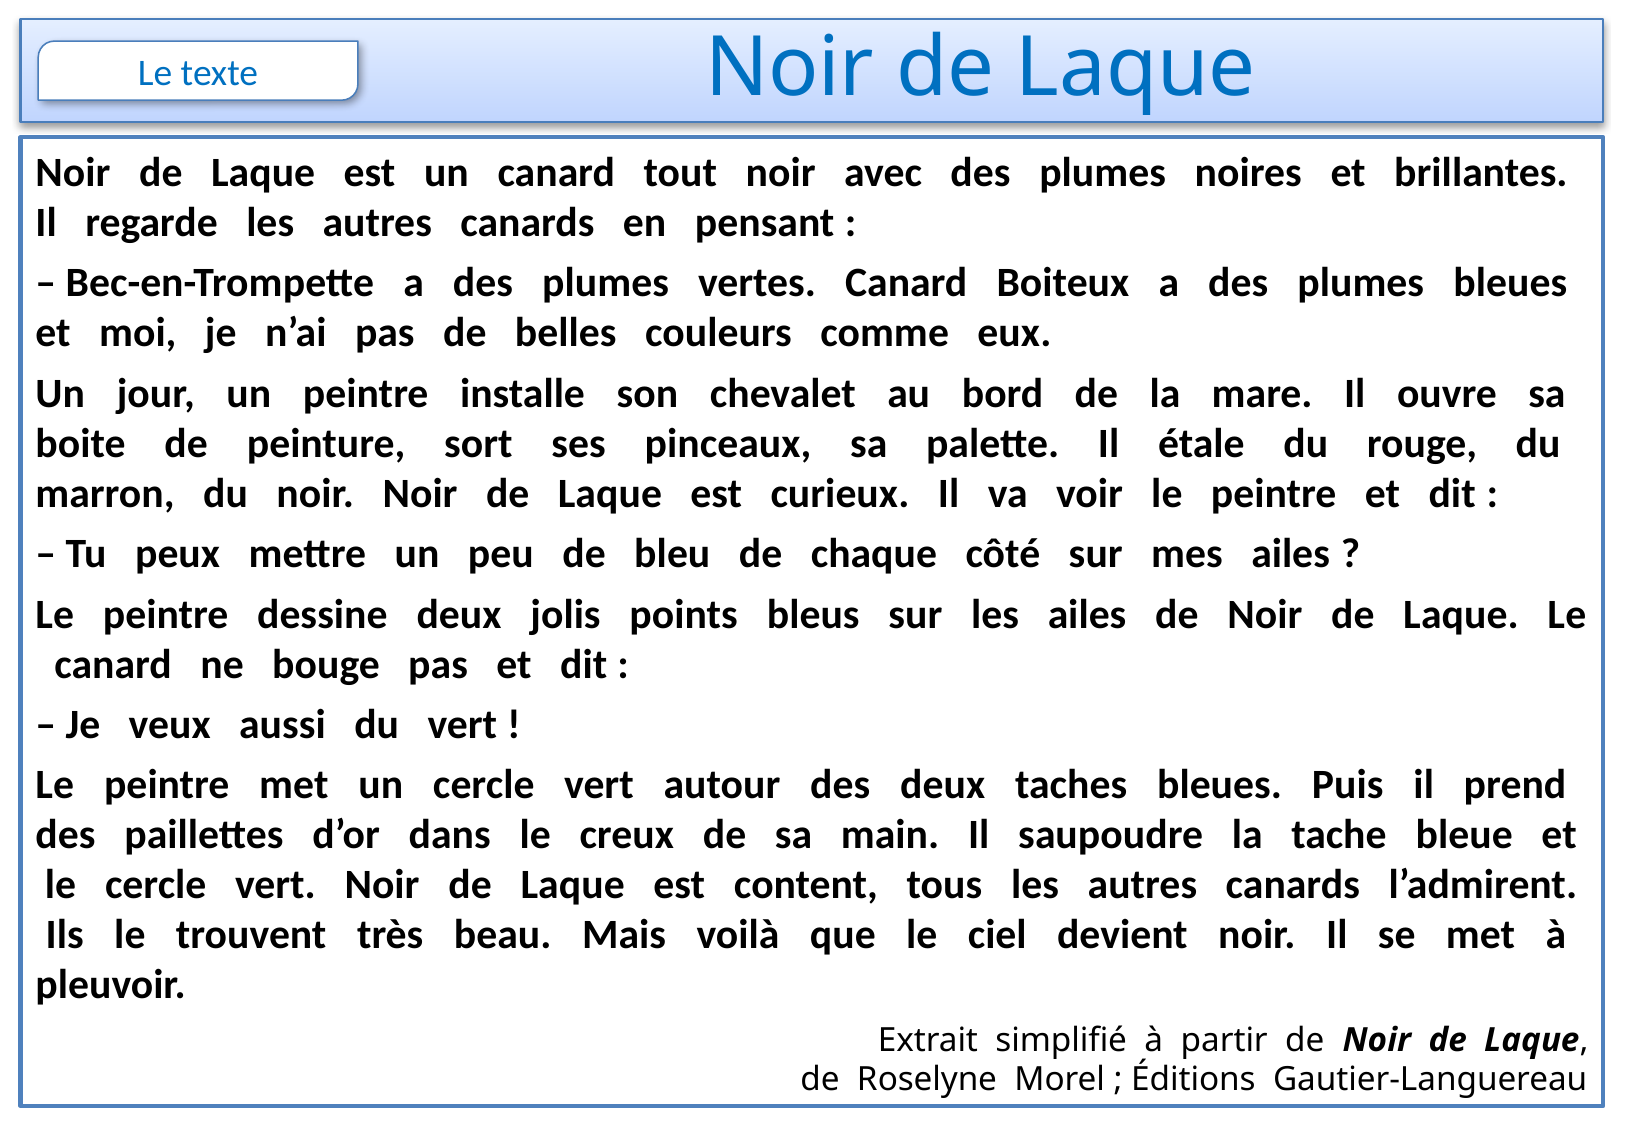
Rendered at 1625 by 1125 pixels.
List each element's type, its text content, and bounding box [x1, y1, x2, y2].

list Noir de Laque est un canard tout noir avec des plumes noires et brillantes. Il regarde les autres canards en pensant : – Bec-en-Trompette a des plumes vertes. Canard Boiteux a des plumes bleues et moi, je n’ai pas de belles couleurs comme eux. Un jour, un peintre installe son chevalet au bord de la mare. Il ouvre sa boite de peinture, sort ses pinceaux, sa palette. Il étale du rouge, du marron, du noir. Noir de Laque est curieux. Il va voir le peintre et dit : – Tu peux mettre un peu de bleu de chaque côté sur mes ailes ? Le peintre dessine deux jolis points bleus sur les ailes de Noir de Laque. Le canard ne bouge pas et dit : – Je veux aussi du vert ! Le peintre met un cercle vert autour des deux taches bleues. Puis il prend des paillettes d’or dans le creux de sa main. Il saupoudre la tache bleue et le cercle vert. Noir de Laque est content, tous les autres canards l’admirent. Ils le trouvent très beau. Mais voilà que le ciel devient noir. Il se met à pleuvoir. Extrait simplifié à partir de Noir de Laque, de Roselyne Morel ; Éditions Gautier-Languereau [18, 135, 1605, 1108]
title Noir de Laque [357, 4, 1604, 120]
